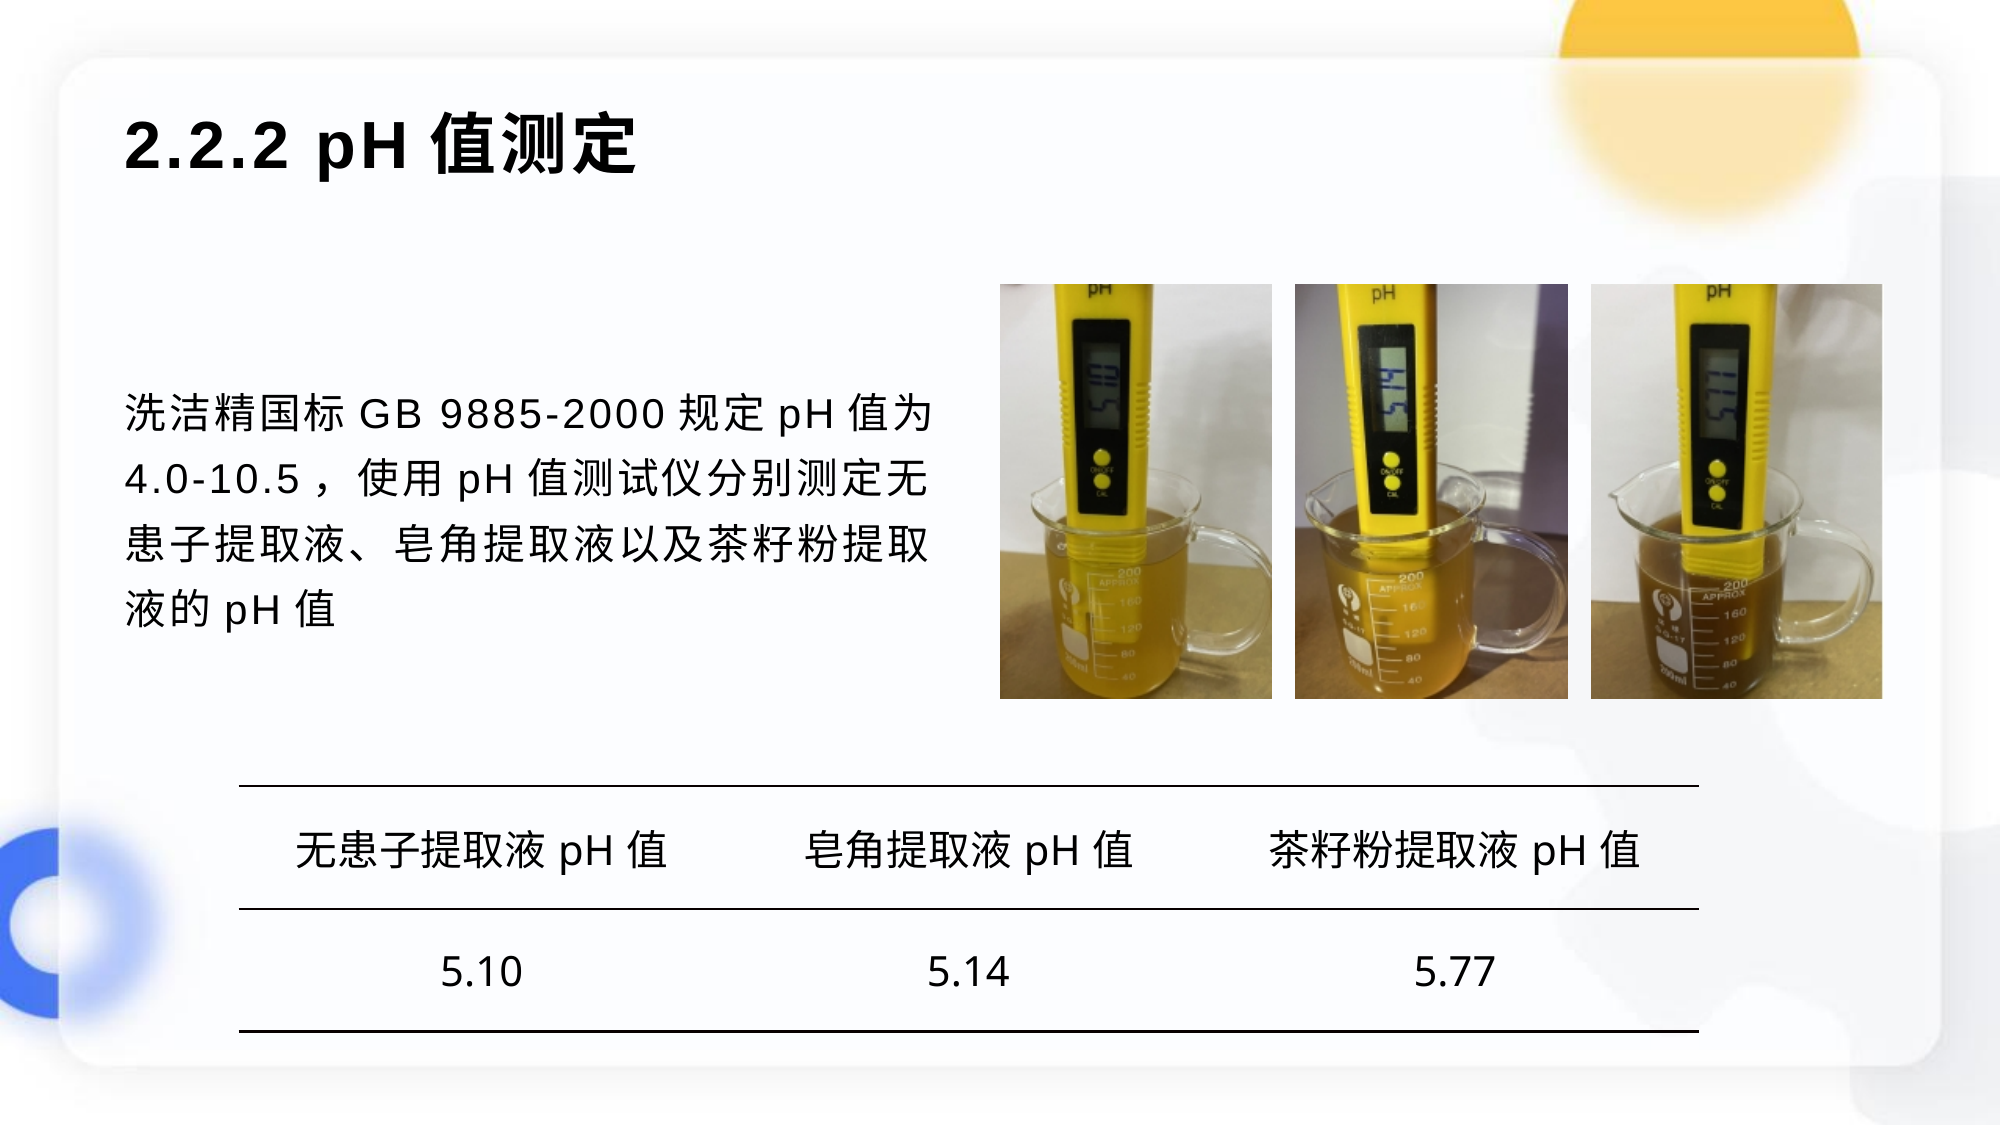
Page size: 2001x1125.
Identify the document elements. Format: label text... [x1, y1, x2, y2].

picture [0, 0, 2000, 1125]
table_header 皂角提取液pH值 [725, 787, 1212, 908]
table_header 茶籽粉提取液pH值 [1212, 787, 1699, 908]
list 洗洁精国标GB 9885-2000规定pH值为4.0-10.5，使用pH值测试仪分别测定无患子提取液、皂角提取液以及茶籽粉提取液的pH值 [109, 218, 957, 786]
title 2.2.2 pH值测定 [109, 106, 1891, 179]
table_cell 5.14 [725, 910, 1212, 1030]
table_cell 5.10 [239, 910, 725, 1030]
table_cell 5.77 [1212, 910, 1699, 1030]
table_header 无患子提取液pH值 [239, 787, 725, 908]
